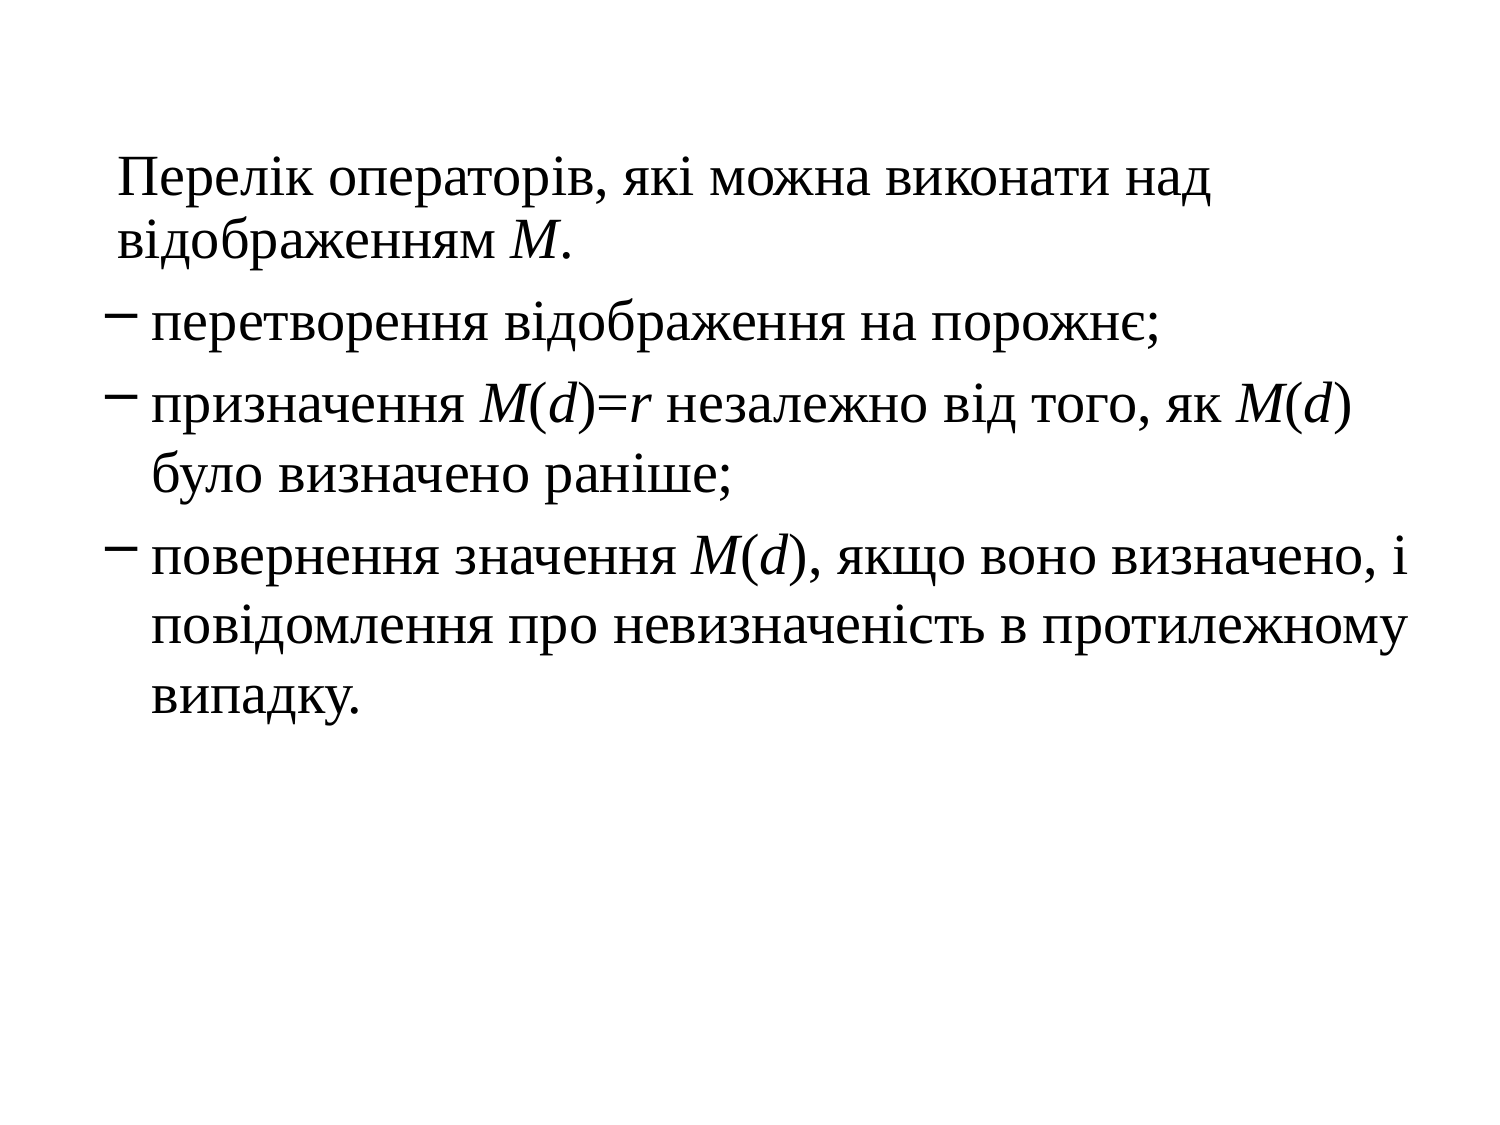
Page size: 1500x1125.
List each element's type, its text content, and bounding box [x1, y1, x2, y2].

list Перелік операторів, які можна виконати над відображенням М. перетворення відображення на порожнє; призначення M(d)=r незалежно від того, як M(d) було визначено раніше; повернення значення M(d), якщо воно визначено, і повідомлення про невизначеність в протилежному випадку. [0, 137, 1500, 1125]
